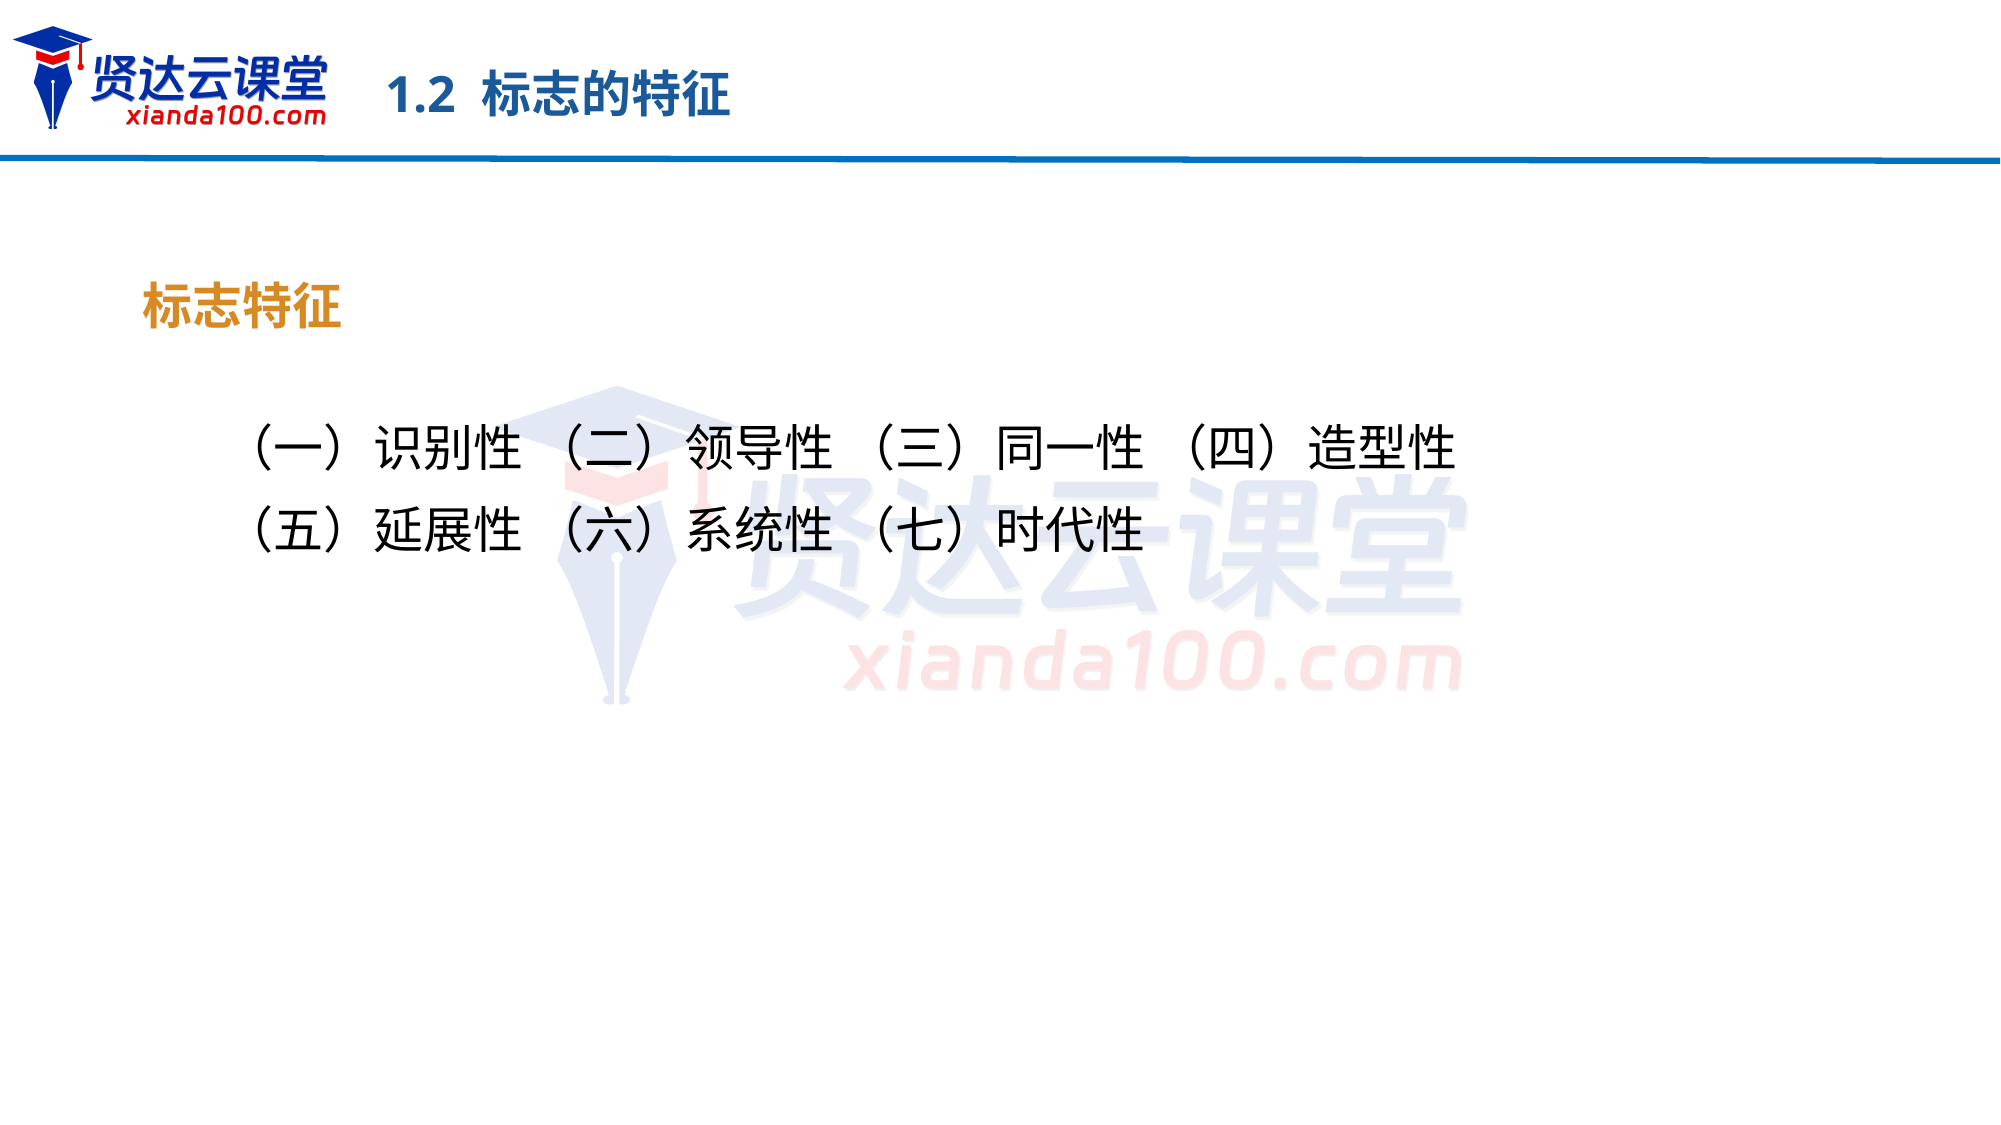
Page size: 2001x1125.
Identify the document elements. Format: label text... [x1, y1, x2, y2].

picture [0, 7, 353, 155]
text_box 标志特征 [127, 267, 1321, 342]
text_box 1.2 标志的特征 [370, 54, 1007, 130]
text_box （一）识别性 （二）领导性 （三）同一性 （四）造型性 （五）延展性 （六）系统性 （七）时代性 [208, 397, 1509, 627]
